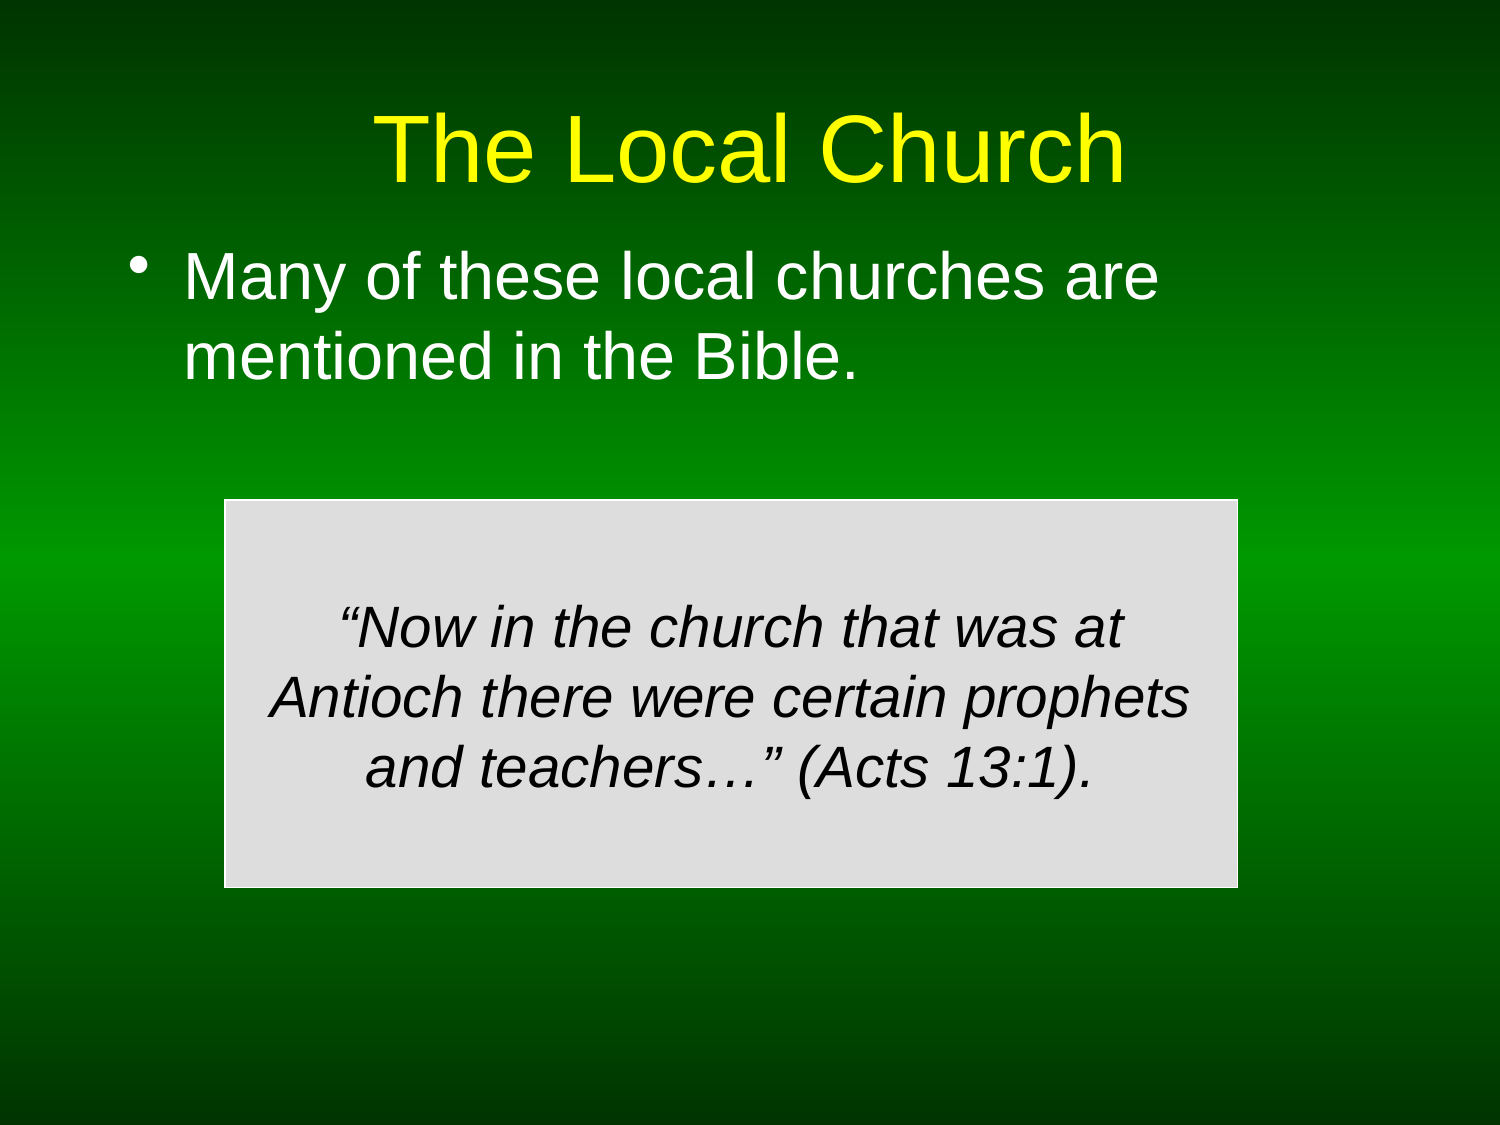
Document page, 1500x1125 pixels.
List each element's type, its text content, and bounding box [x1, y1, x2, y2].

list Many of these local churches are mentioned in the Bible. [112, 224, 1463, 1125]
text_box “Now in the church that was at Antioch there were certain prophets and teachers…” (Acts 13:1). [225, 499, 1238, 888]
title The Local Church [37, 50, 1463, 238]
